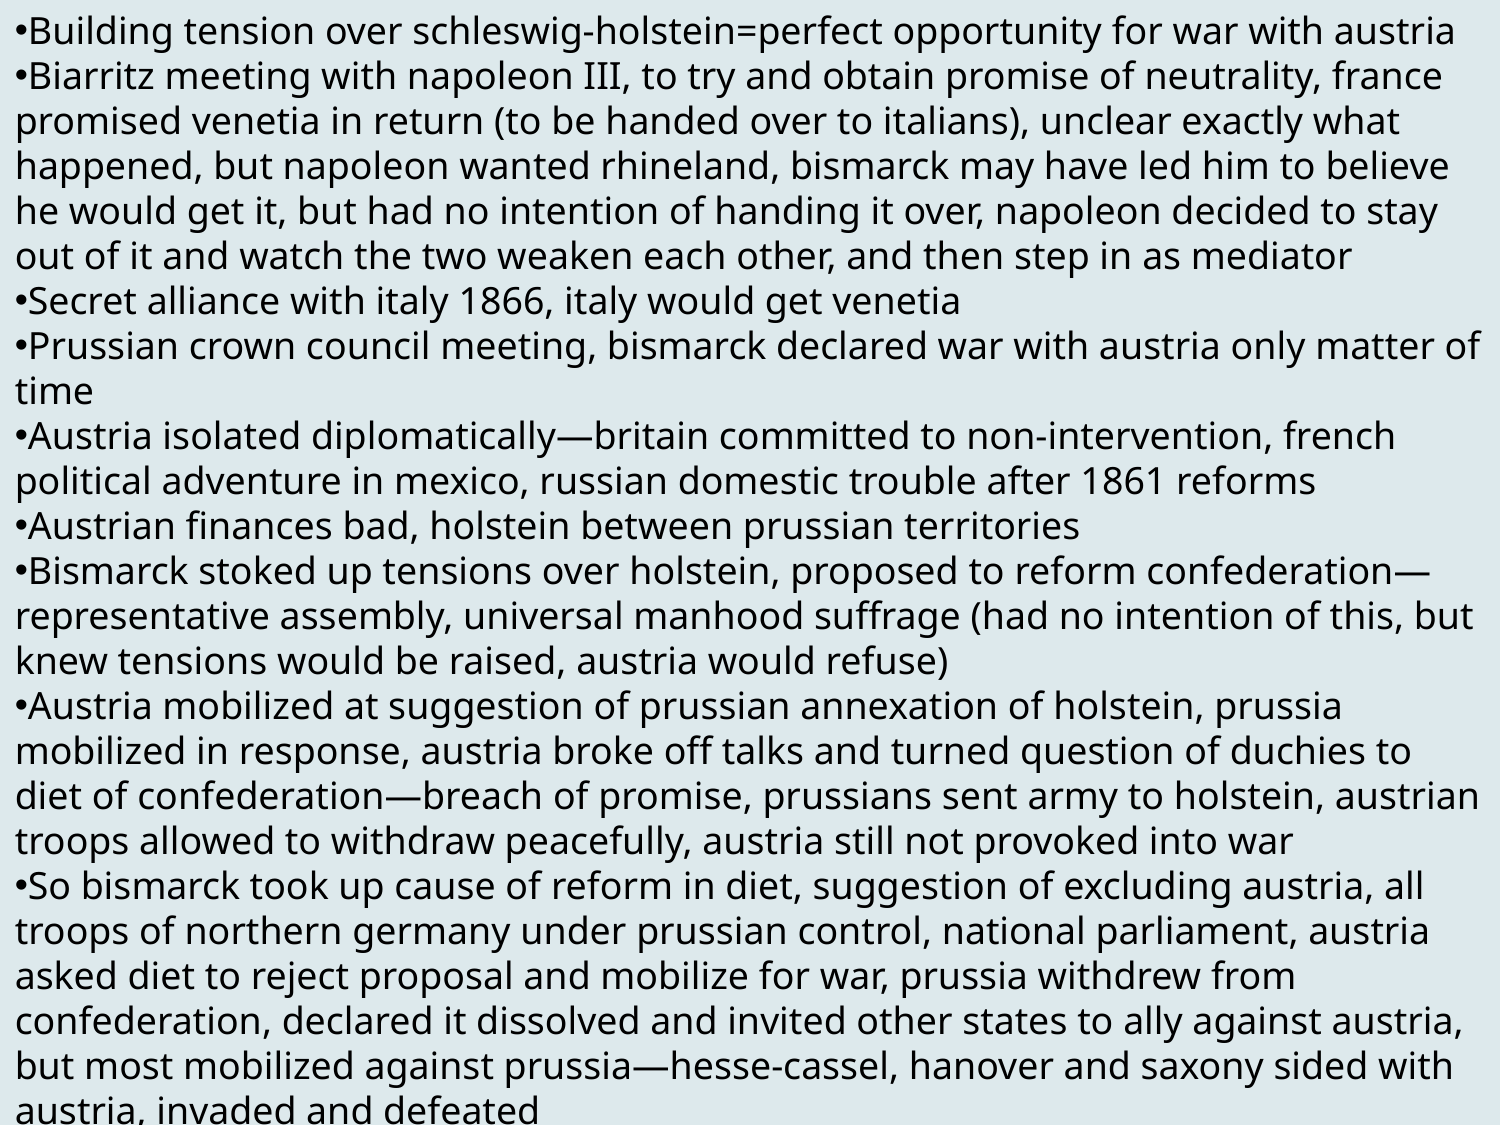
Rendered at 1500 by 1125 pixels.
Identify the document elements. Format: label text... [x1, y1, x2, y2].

text_box Building tension over schleswig-holstein=perfect opportunity for war with austria Biarritz meeting with napoleon III, to try and obtain promise of neutrality, france promised venetia in return (to be handed over to italians), unclear exactly what happened, but napoleon wanted rhineland, bismarck may have led him to believe he would get it, but had no intention of handing it over, napoleon decided to stay out of it and watch the two weaken each other, and then step in as mediator Secret alliance with italy 1866, italy would get venetia Prussian crown council meeting, bismarck declared war with austria only matter of time Austria isolated diplomatically—britain committed to non-intervention, french political adventure in mexico, russian domestic trouble after 1861 reforms Austrian finances bad, holstein between prussian territories Bismarck stoked up tensions over holstein, proposed to reform confederation—representative assembly, universal manhood suffrage (had no intention of this, but knew tensions would be raised, austria would refuse) Austria mobilized at suggestion of prussian annexation of holstein, prussia mobilized in response, austria broke off talks and turned question of duchies to diet of confederation—breach of promise, prussians sent army to holstein, austrian troops allowed to withdraw peacefully, austria still not provoked into war So bismarck took up cause of reform in diet, suggestion of excluding austria, all troops of northern germany under prussian control, national parliament, austria asked diet to reject proposal and mobilize for war, prussia withdrew from confederation, declared it dissolved and invited other states to ally against austria, but most mobilized against prussia—hesse-cassel, hanover and saxony sided with austria, invaded and defeated [0, 0, 1500, 1125]
